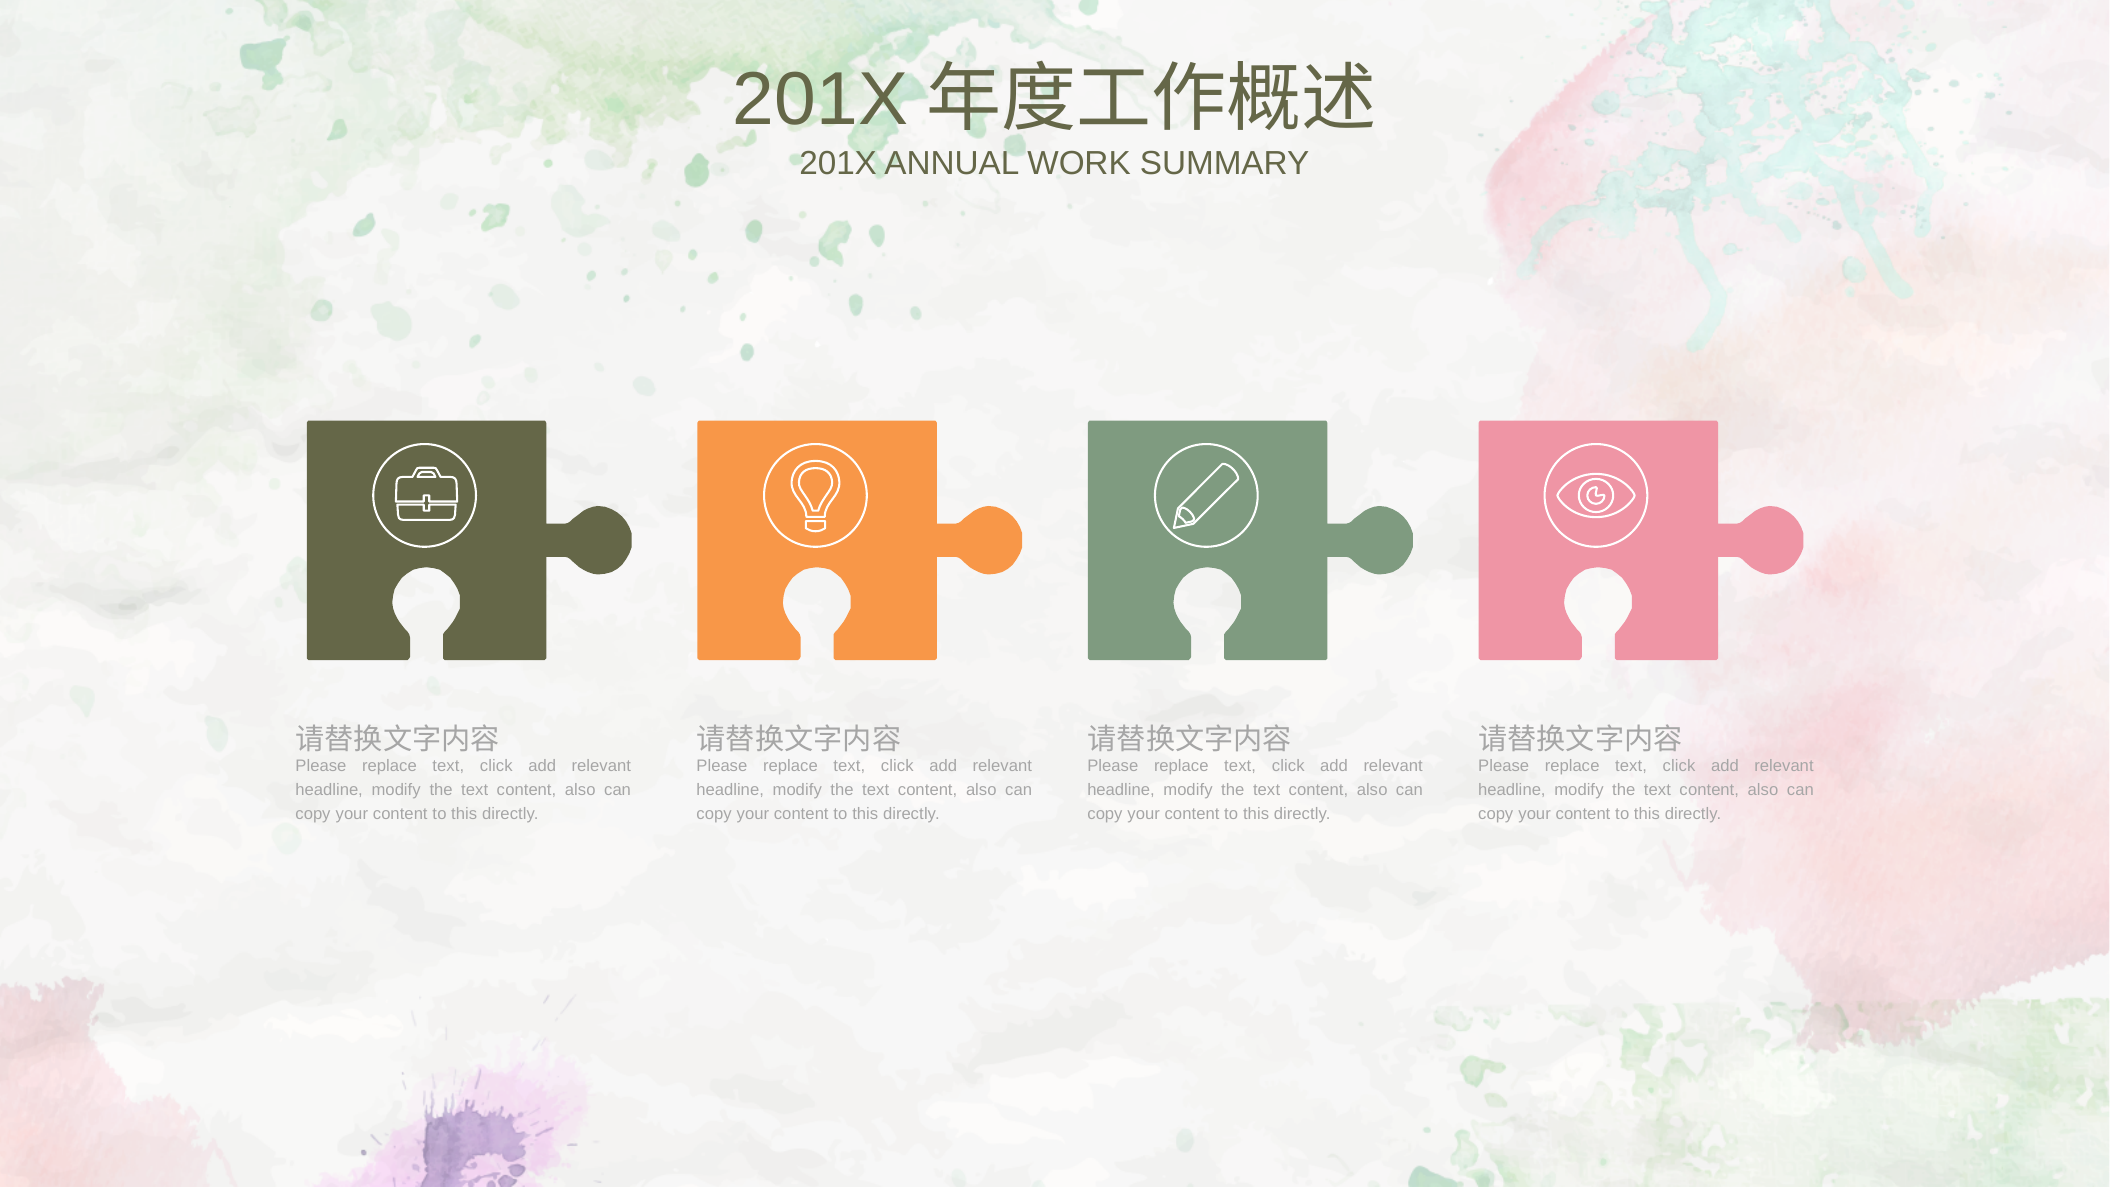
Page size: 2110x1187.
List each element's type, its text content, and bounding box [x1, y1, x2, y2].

text_box 请替换文字内容 [1478, 713, 1743, 750]
text_box [1478, 420, 1804, 661]
text_box Please replace text, click add relevant headline, modify the text content, also can copy your content to this directly. [1478, 750, 1815, 823]
text_box [306, 420, 632, 661]
text_box 请替换文字内容 [1087, 713, 1353, 750]
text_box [1544, 444, 1648, 547]
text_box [1154, 444, 1258, 547]
text_box [1087, 420, 1413, 661]
text_box [697, 420, 1023, 661]
text_box 请替换文字内容 [295, 713, 561, 750]
text_box Please replace text, click add relevant headline, modify the text content, also can copy your content to this directly. [295, 750, 632, 823]
text_box 请替换文字内容 [696, 713, 962, 750]
text_box Please replace text, click add relevant headline, modify the text content, also can copy your content to this directly. [1087, 750, 1424, 823]
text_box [764, 444, 867, 547]
text_box 201X年度工作概述 [703, 49, 1407, 140]
picture [0, 0, 2110, 1187]
text_box 201X ANNUAL WORK SUMMARY [765, 141, 1344, 182]
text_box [373, 444, 476, 547]
text_box Please replace text, click add relevant headline, modify the text content, also can copy your content to this directly. [696, 750, 1033, 823]
